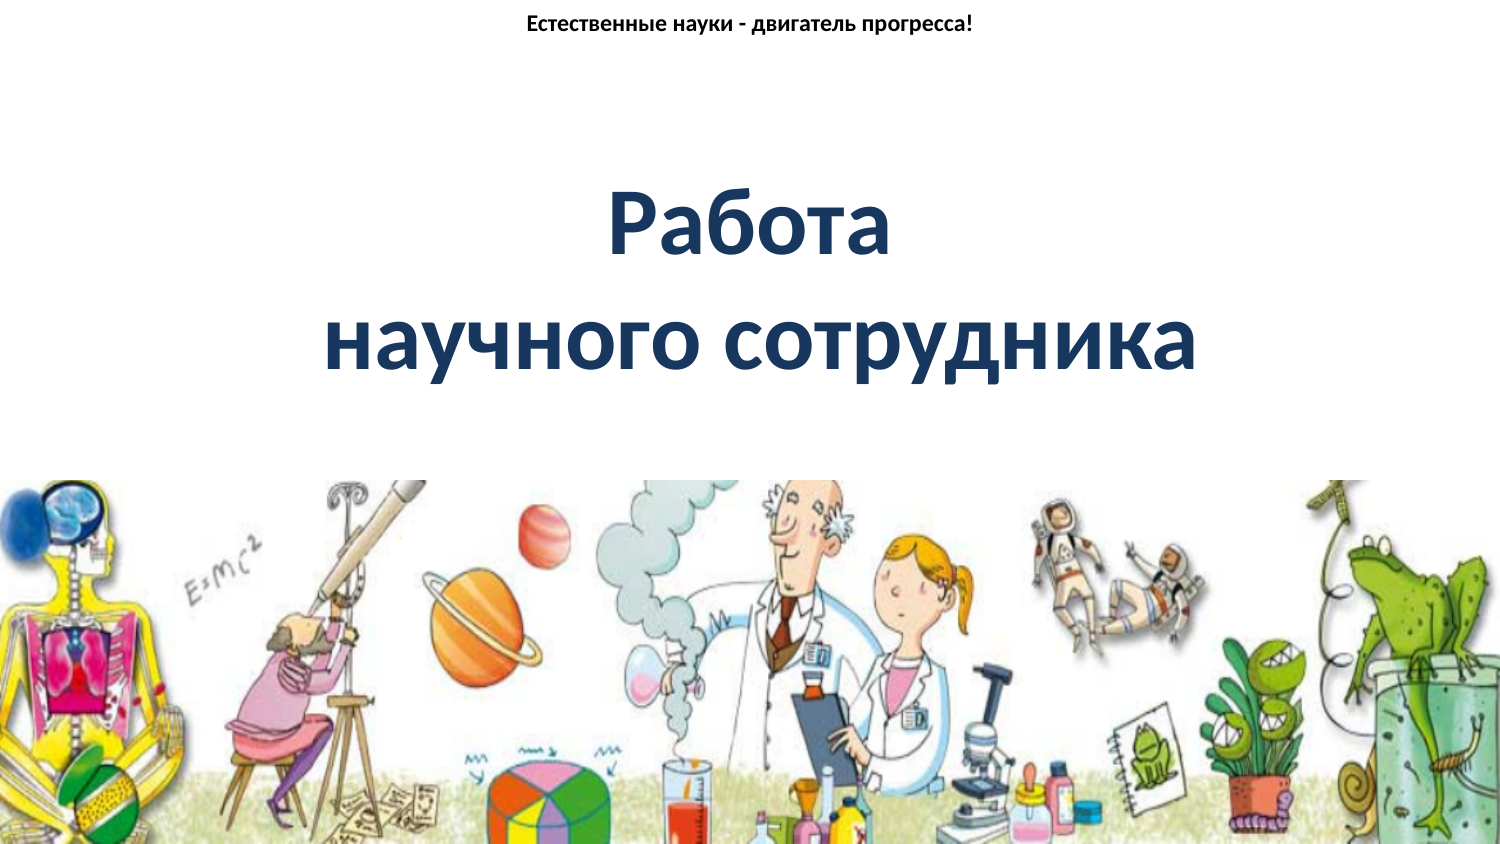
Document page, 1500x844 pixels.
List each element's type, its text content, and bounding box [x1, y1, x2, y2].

text_box Естественные науки - двигатель прогресса! [0, 0, 1500, 44]
title Работа научного сотрудника [0, 209, 1500, 339]
picture [0, 480, 1500, 844]
